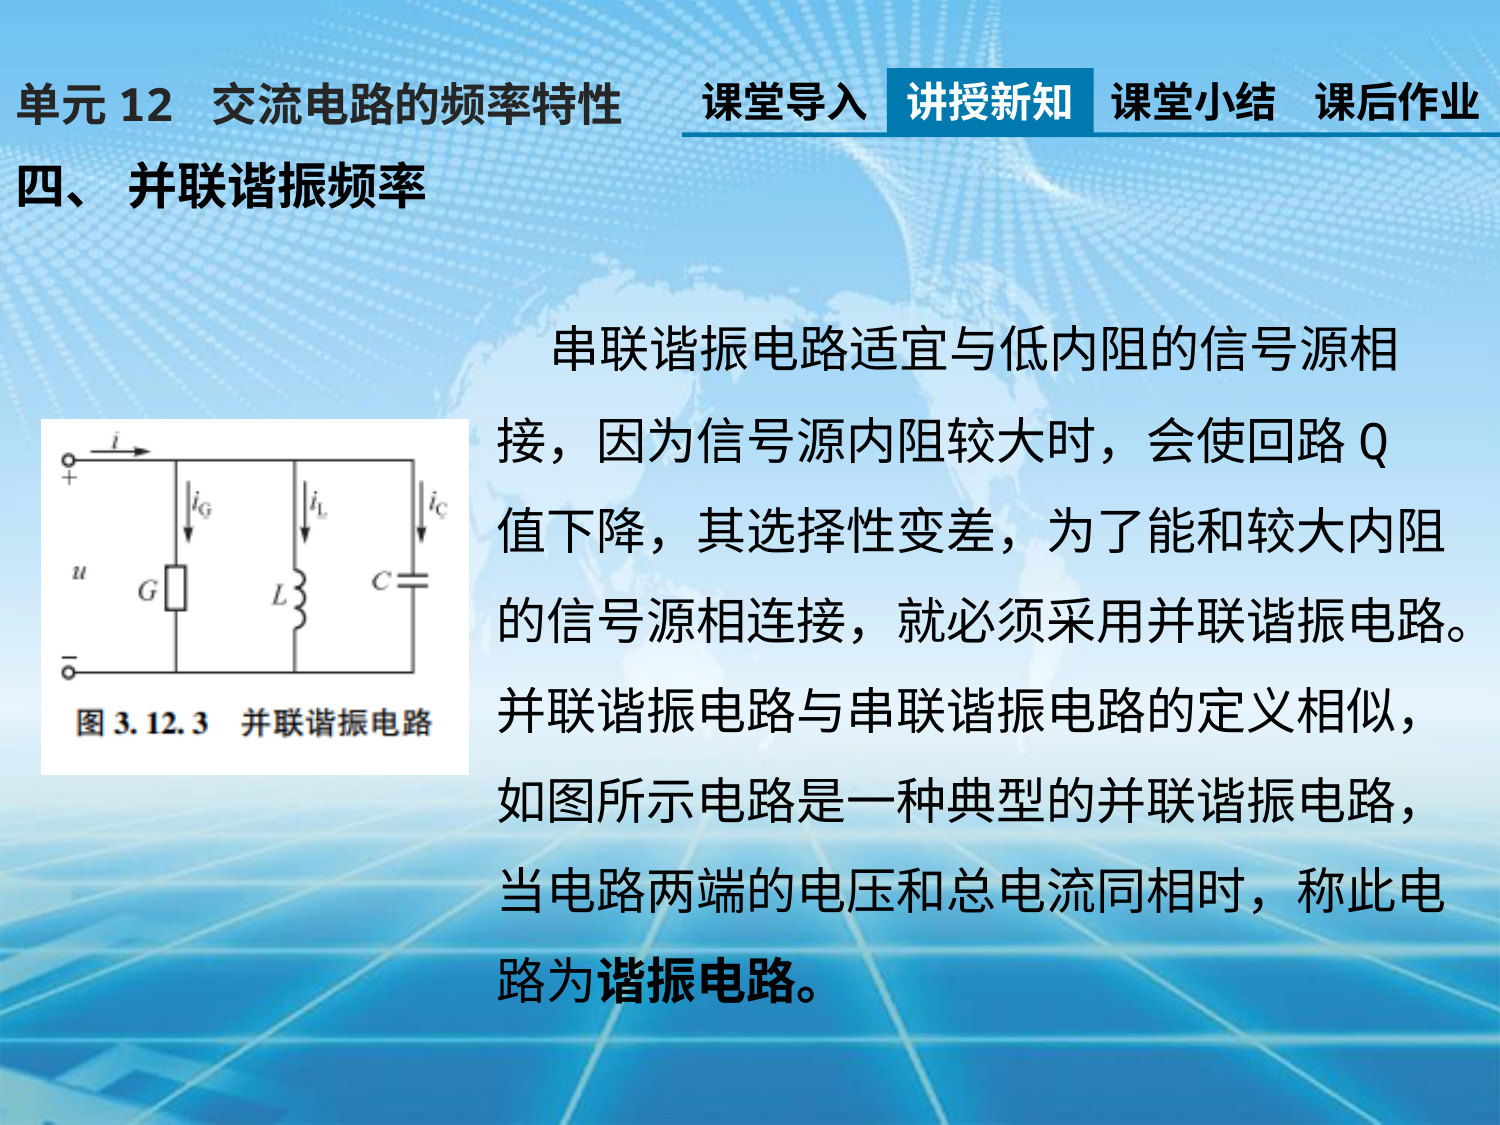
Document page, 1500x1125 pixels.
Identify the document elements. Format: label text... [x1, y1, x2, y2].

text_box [1, 67, 1500, 139]
picture [0, 0, 1500, 1125]
text_box 四、 并联谐振频率 [1, 147, 797, 237]
text_box 串联谐振电路适宜与低内阻的信号源相接，因为信号源内阻较大时，会使回路Q值下降，其选择性变差，为了能和较大内阻的信号源相连接，就必须采用并联谐振电路。并联谐振电路与串联谐振电路的定义相似，如图所示电路是一种典型的并联谐振电路，当电路两端的电压和总电流同相时，称此电路为谐振电路。 [481, 267, 1463, 1043]
